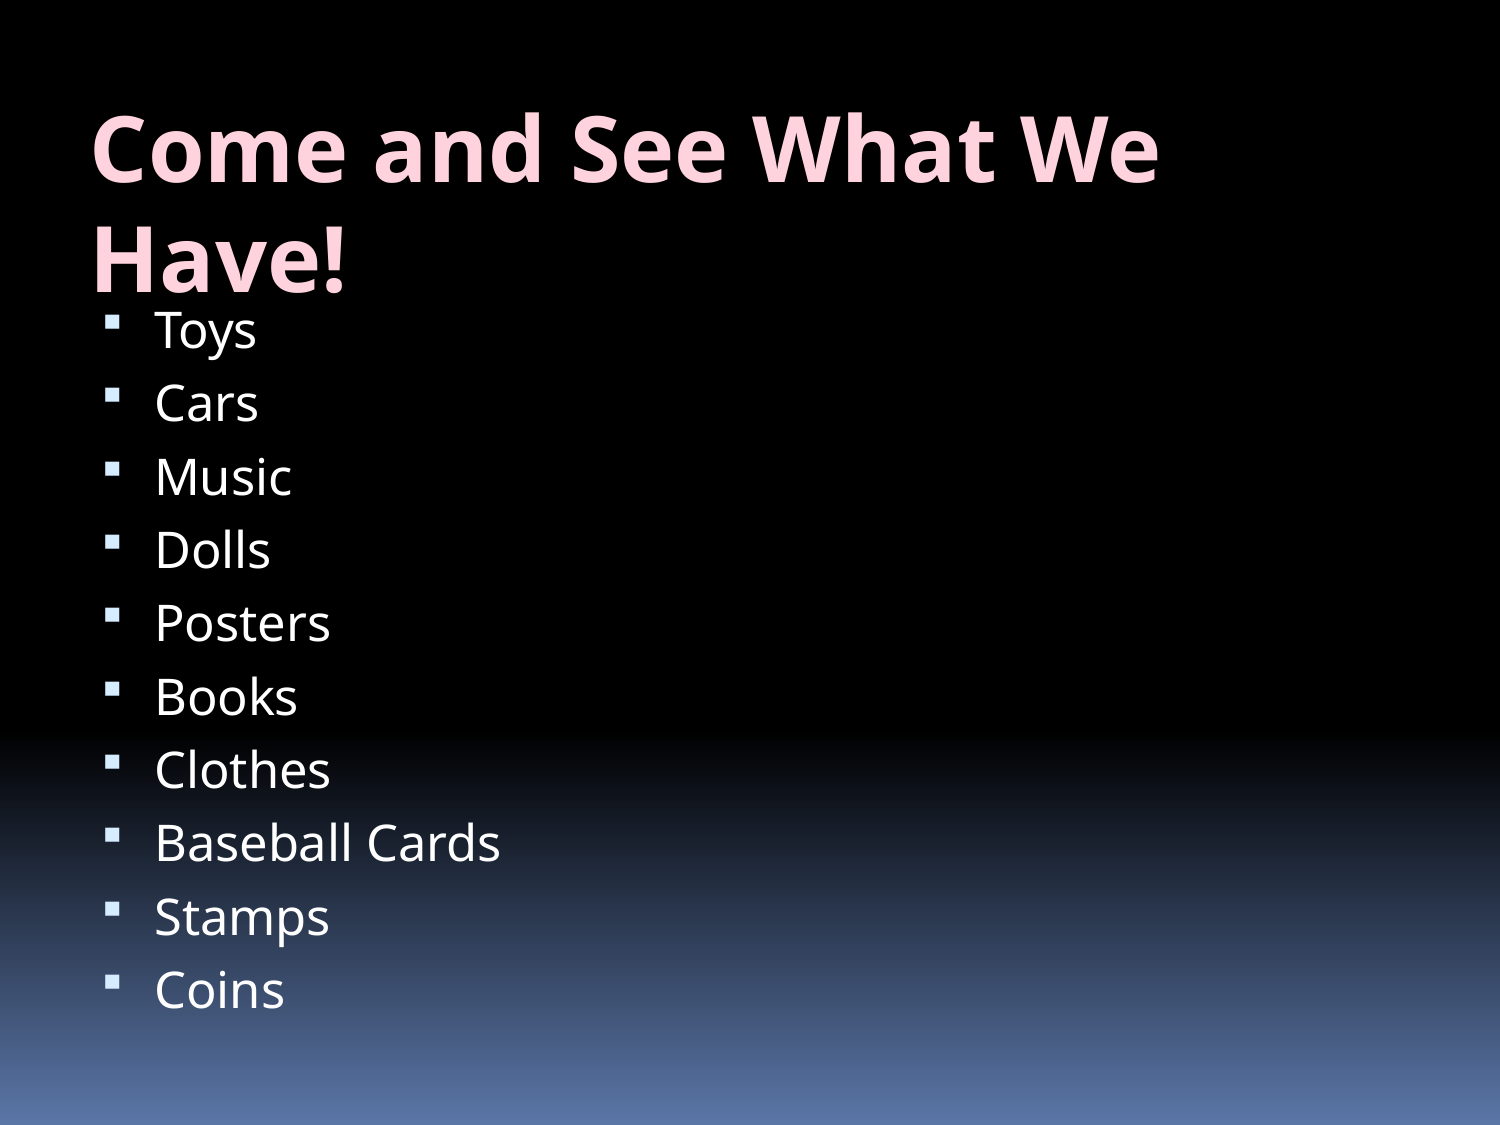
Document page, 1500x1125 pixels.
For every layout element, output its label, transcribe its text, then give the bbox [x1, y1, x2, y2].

list Toys Cars Music Dolls Posters Books Clothes Baseball Cards Stamps Coins [76, 290, 739, 1033]
title Come and See What We Have! [75, 83, 1425, 234]
